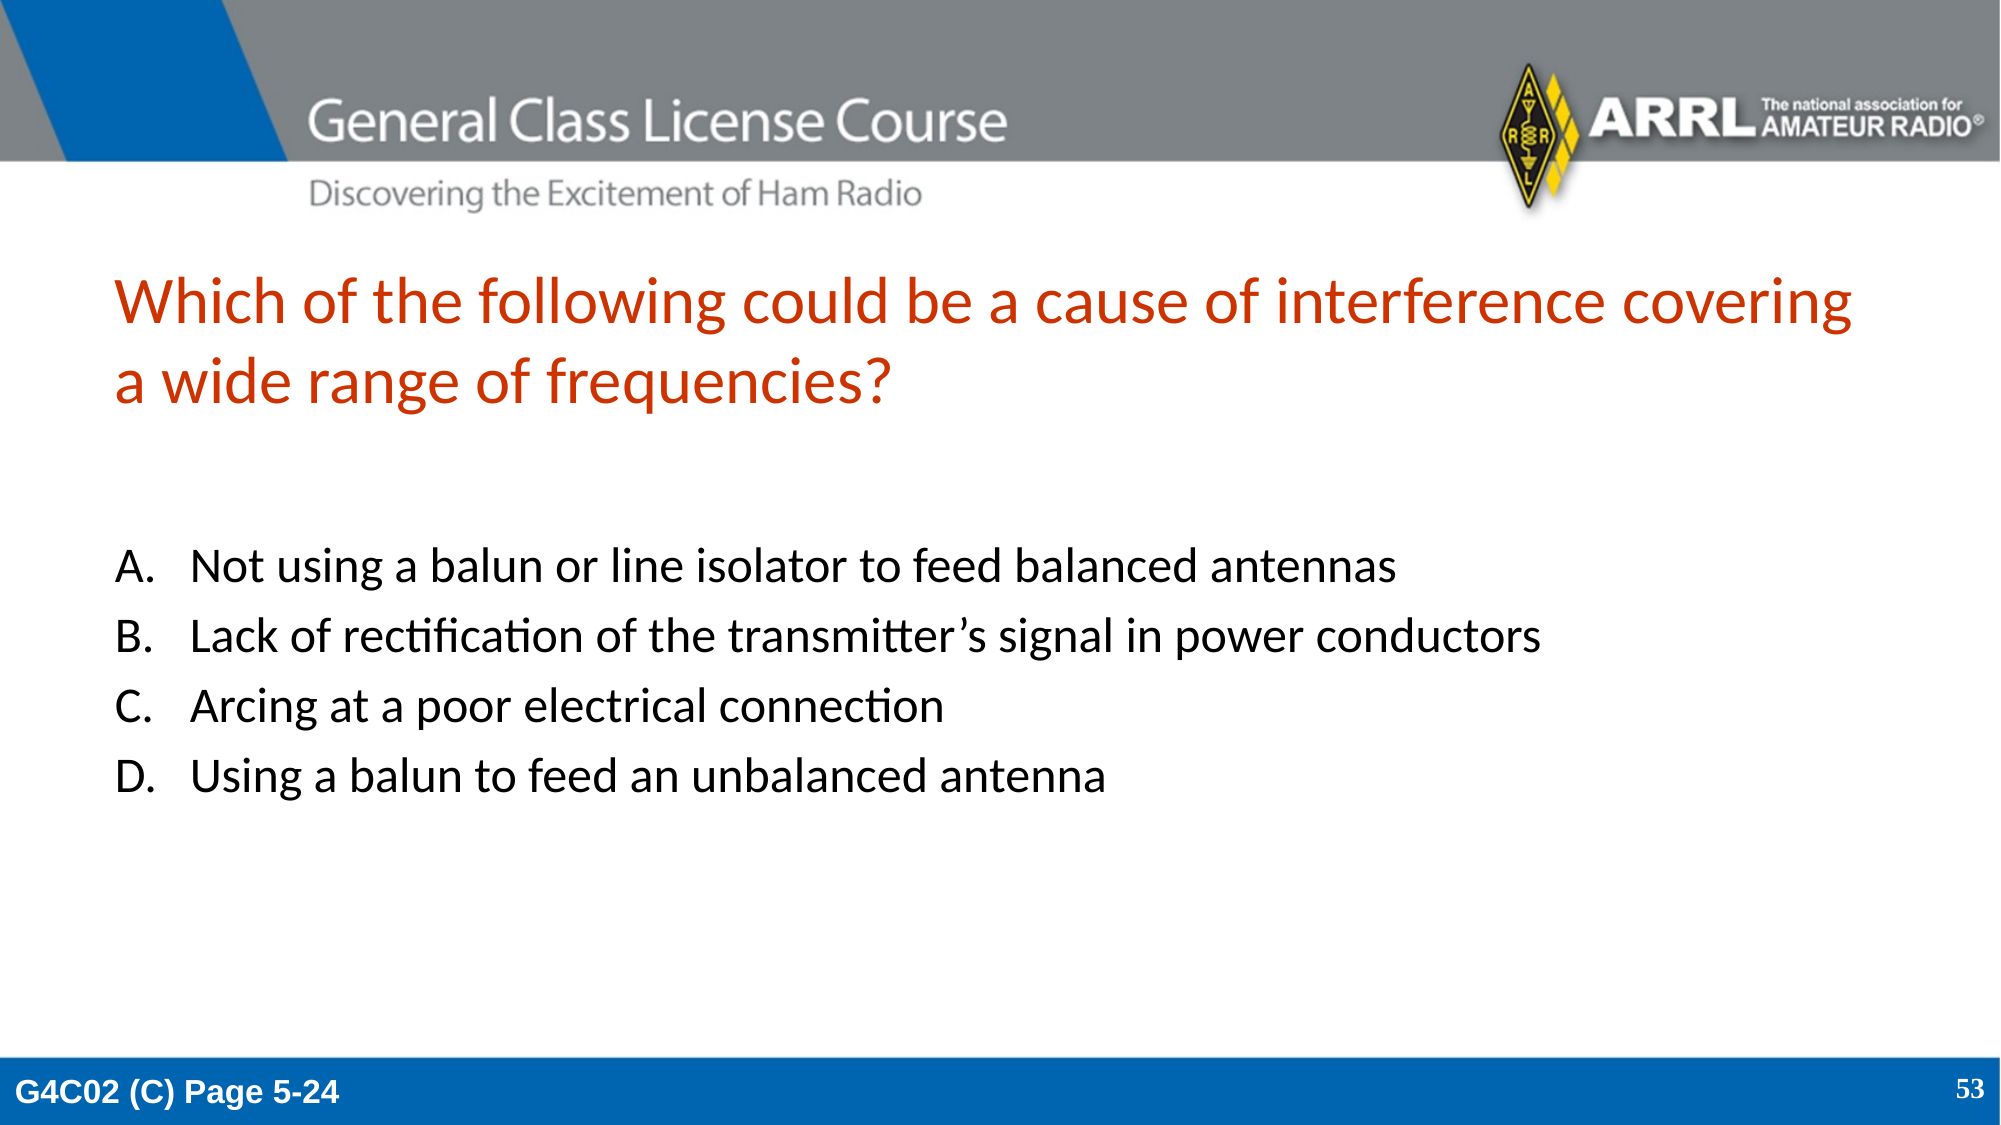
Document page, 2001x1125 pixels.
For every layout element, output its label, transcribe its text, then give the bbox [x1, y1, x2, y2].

list Not using a balun or line isolator to feed balanced antennas Lack of rectification of the transmitter’s signal in power conductors Arcing at a poor electrical connection Using a balun to feed an unbalanced antenna [99, 525, 1900, 1005]
text_box G4C02 (C) Page 5-24 [0, 1062, 1313, 1118]
text_box 53 [1875, 1062, 2000, 1113]
picture [0, 0, 2001, 1125]
title Which of the following could be a cause of interference covering a wide range of frequencies? [99, 249, 1900, 468]
